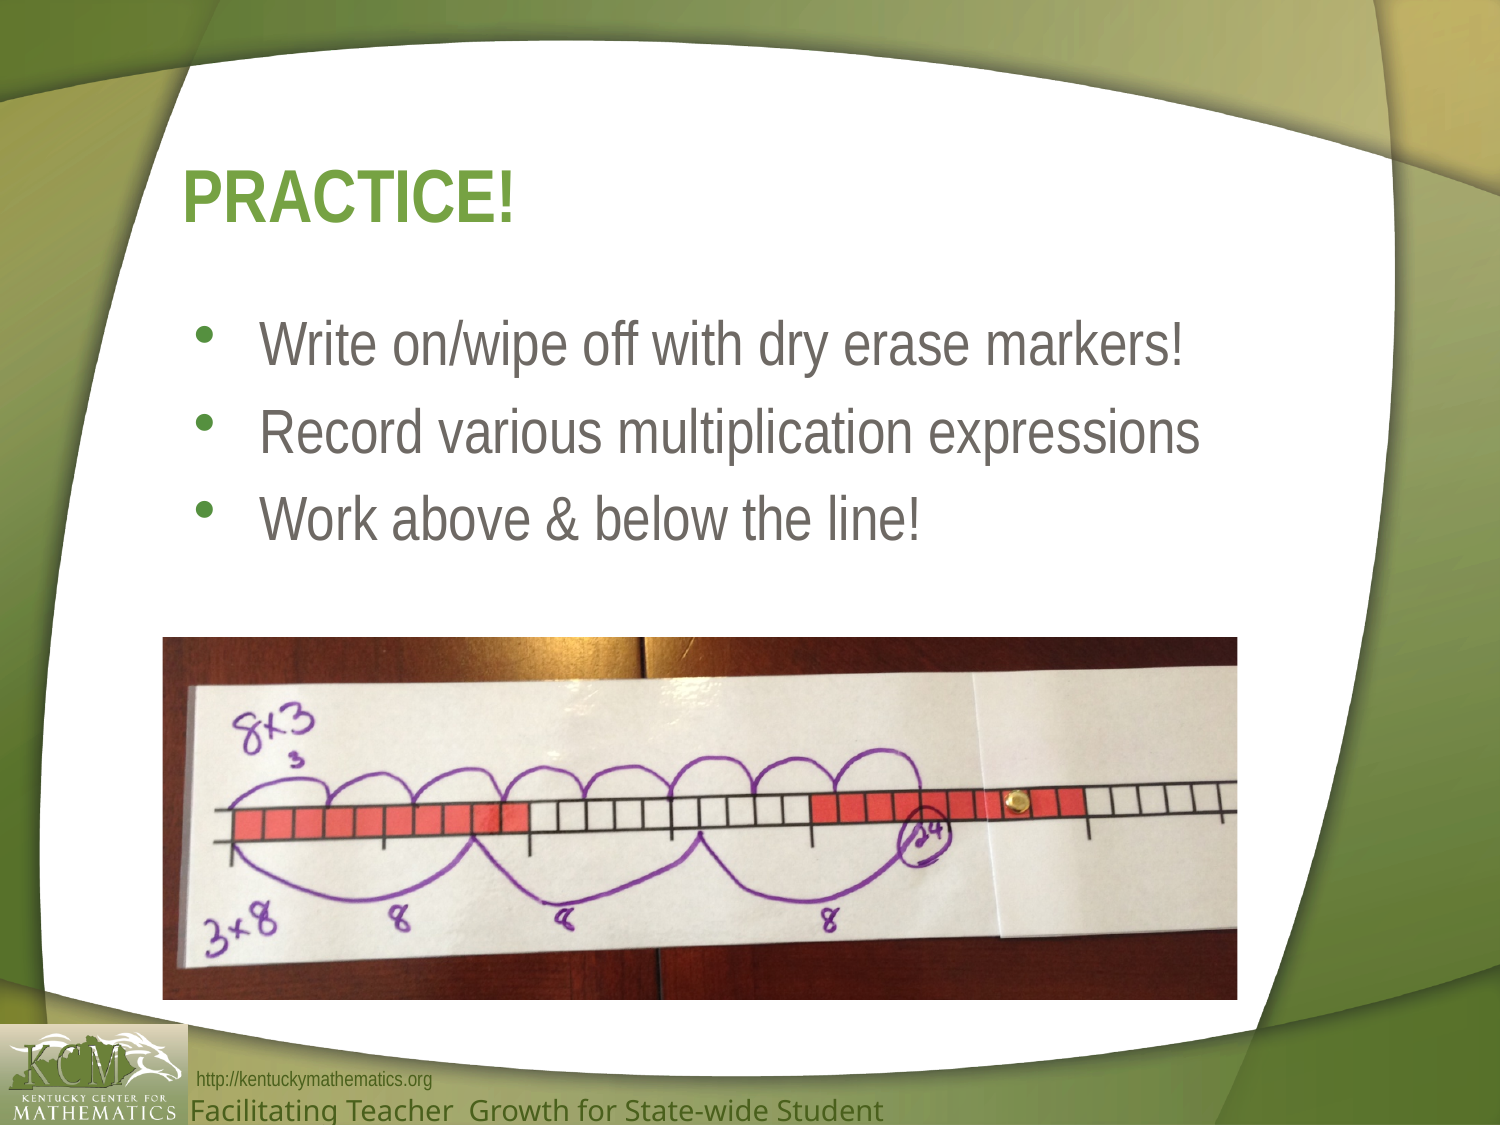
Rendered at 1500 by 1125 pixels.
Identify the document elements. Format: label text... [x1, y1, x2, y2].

picture [0, 0, 1500, 1125]
picture [518, 281, 882, 1125]
list Write on/wipe off with dry erase markers! Record various multiplication expressions Work above & below the line! [893, 296, 1401, 890]
picture [324, 1107, 333, 1119]
title Practice! [175, 119, 1401, 266]
picture [505, 1107, 510, 1119]
list Write on/wipe off with dry erase markers! Record various multiplication expressions Work above & below the line! [175, 296, 509, 637]
